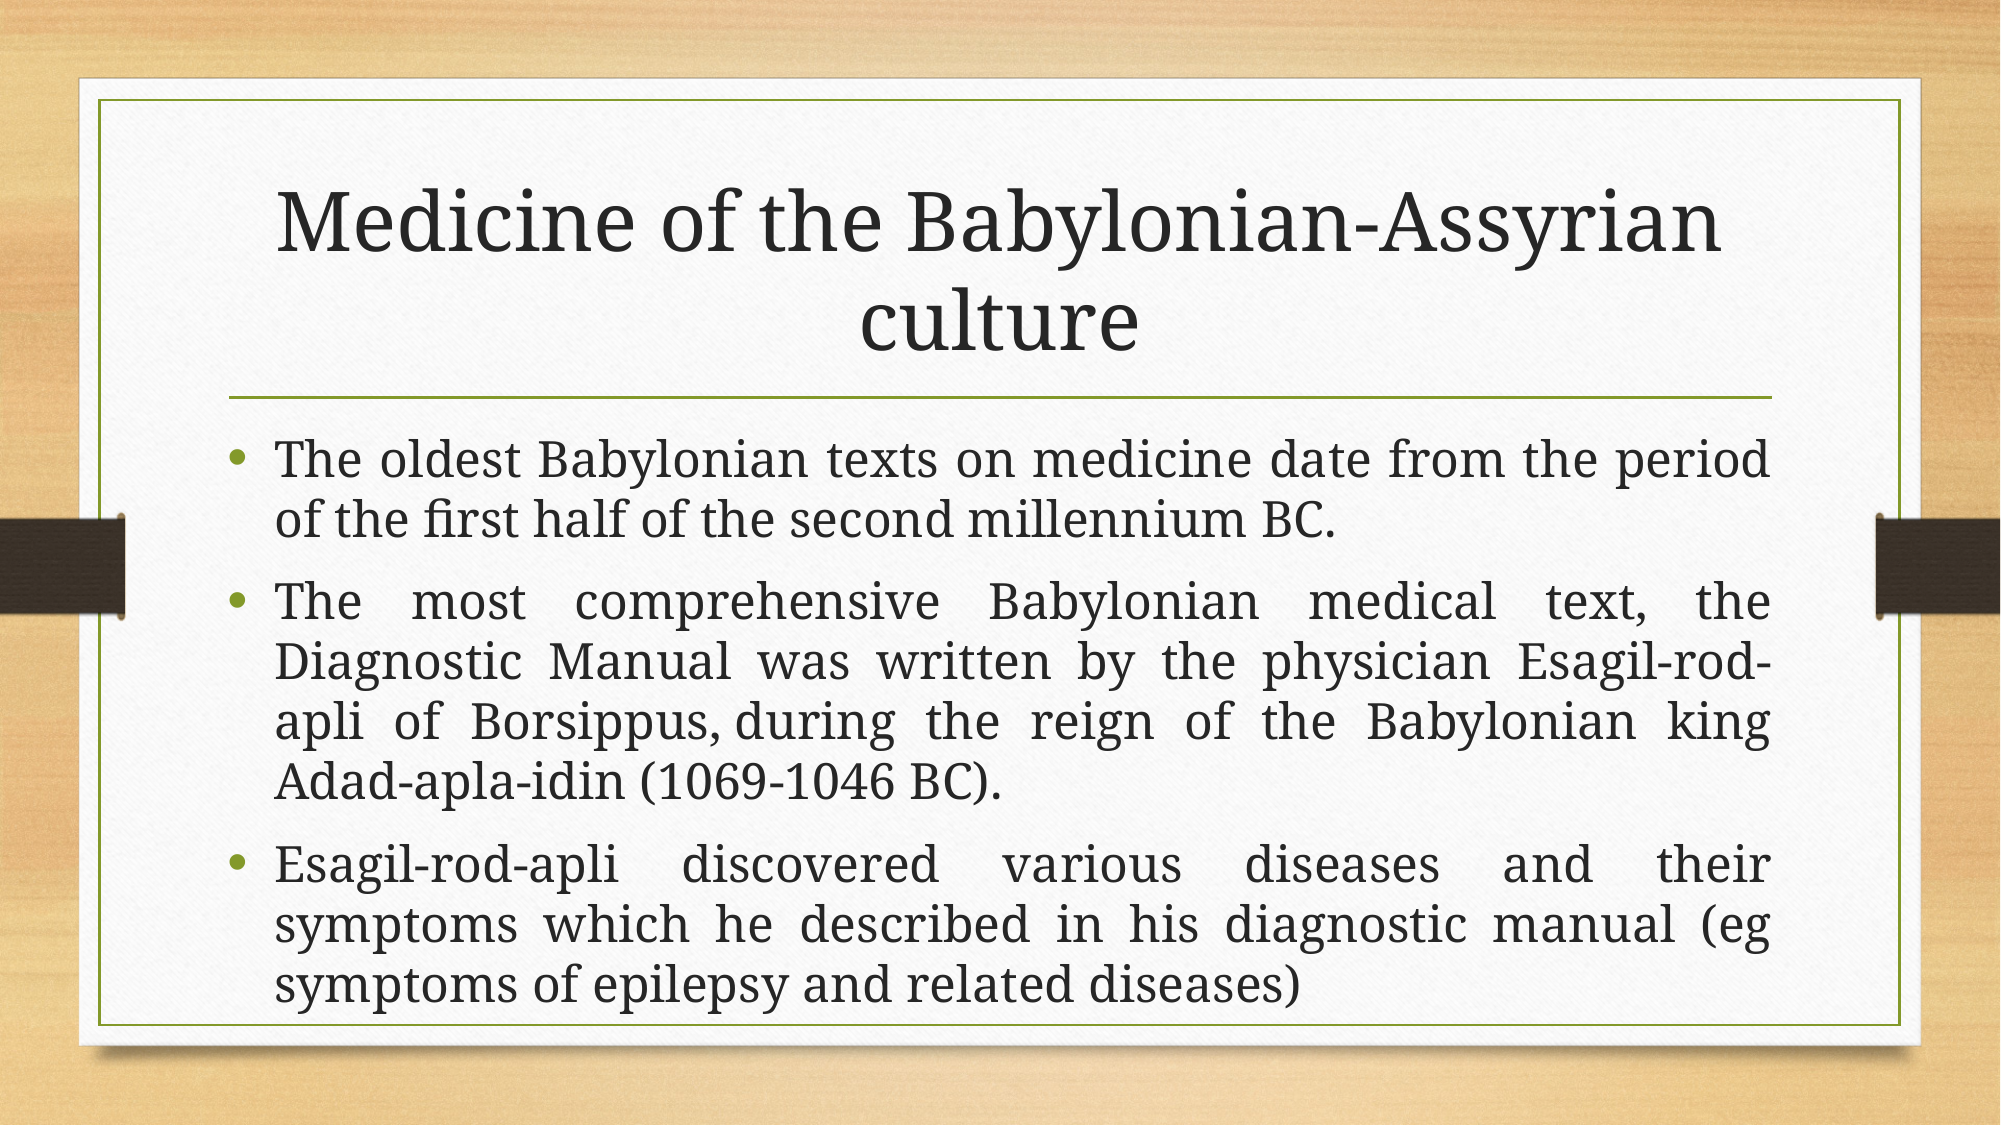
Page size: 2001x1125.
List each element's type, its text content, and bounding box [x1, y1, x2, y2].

title Medicine of the Babylonian-Assyrian culture [212, 161, 1788, 375]
picture [0, 0, 2001, 1125]
list The oldest Babylonian texts on medicine date from the period of the first half of the second millennium BC. The most comprehensive Babylonian medical text, the Diagnostic Manual was written by the physician Esagil-rod-apli of Borsippus, during the reign of the Babylonian king Adad-apla-idin (1069-1046 BC). Esagil-rod-apli discovered various diseases and their symptoms which he described in his diagnostic manual (eg symptoms of epilepsy and related diseases) [212, 419, 1788, 964]
